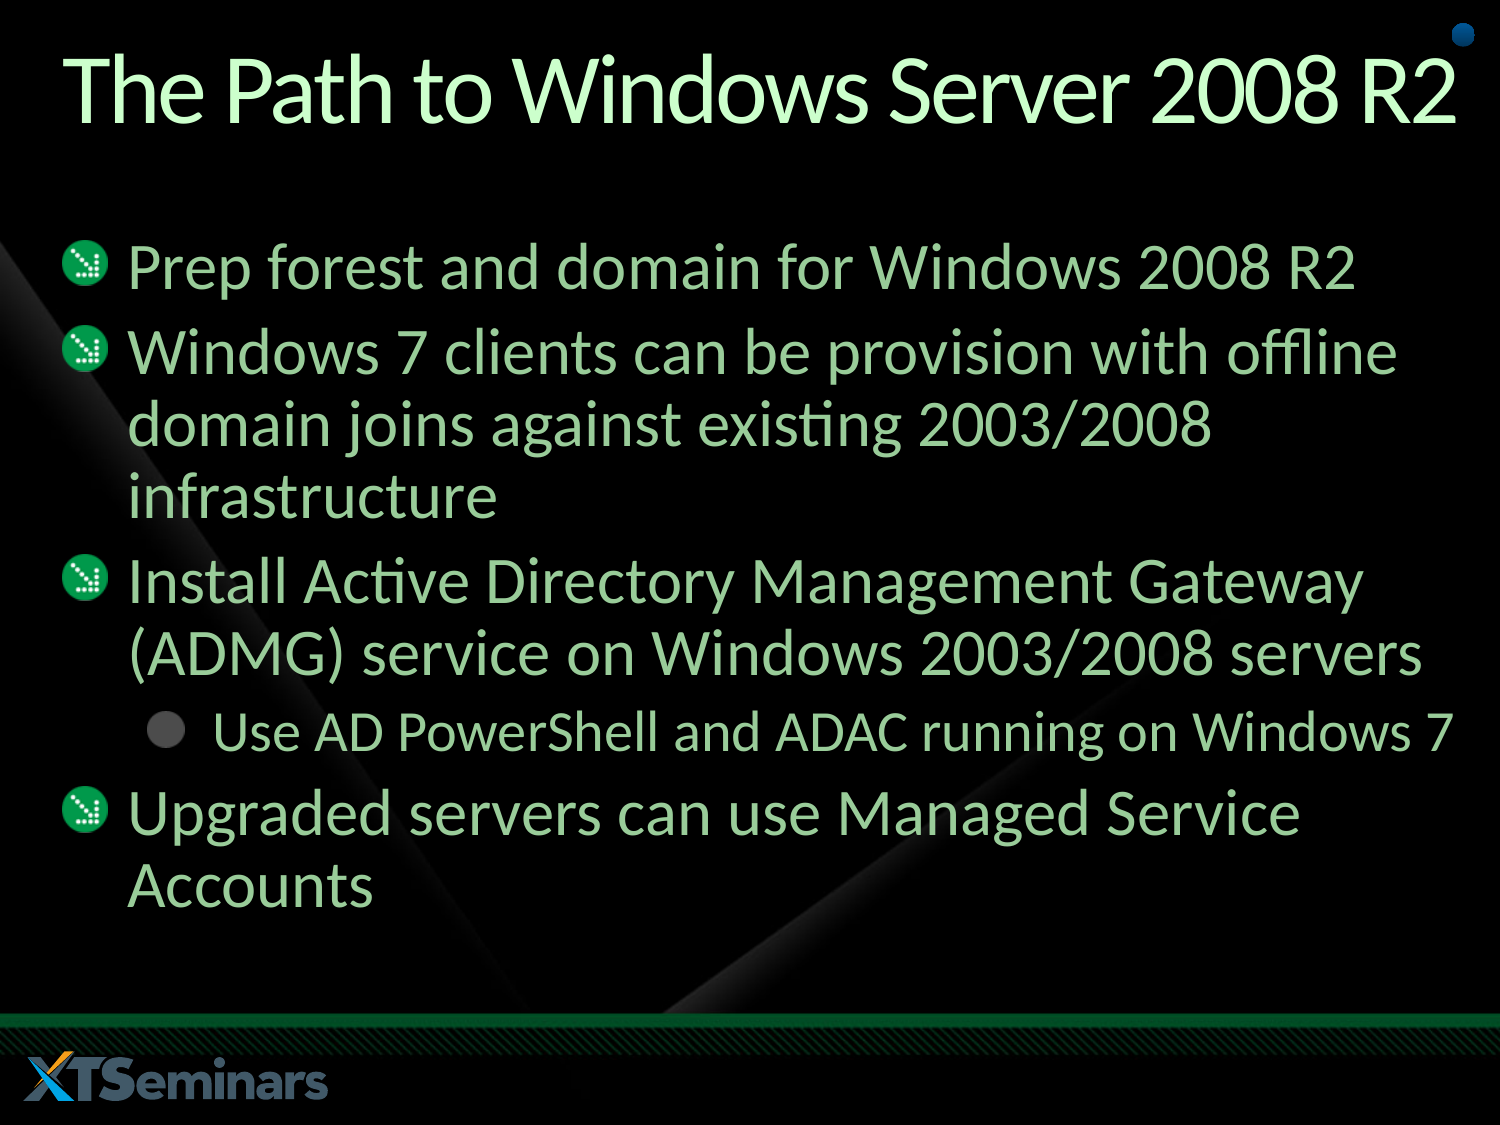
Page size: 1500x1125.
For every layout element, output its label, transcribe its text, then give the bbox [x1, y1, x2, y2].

picture [0, 0, 1500, 1125]
title The Path to Windows Server 2008 R2 [62, 37, 1500, 256]
picture [147, 711, 185, 748]
text_box [1451, 23, 1475, 47]
list Prep forest and domain for Windows 2008 R2 Windows 7 clients can be provision with offline domain joins against existing 2003/2008 infrastructure Install Active Directory Management Gateway (ADMG) service on Windows 2003/2008 servers Use AD PowerShell and ADAC running on Windows 7 Upgraded servers can use Managed Service Accounts [62, 231, 1472, 981]
